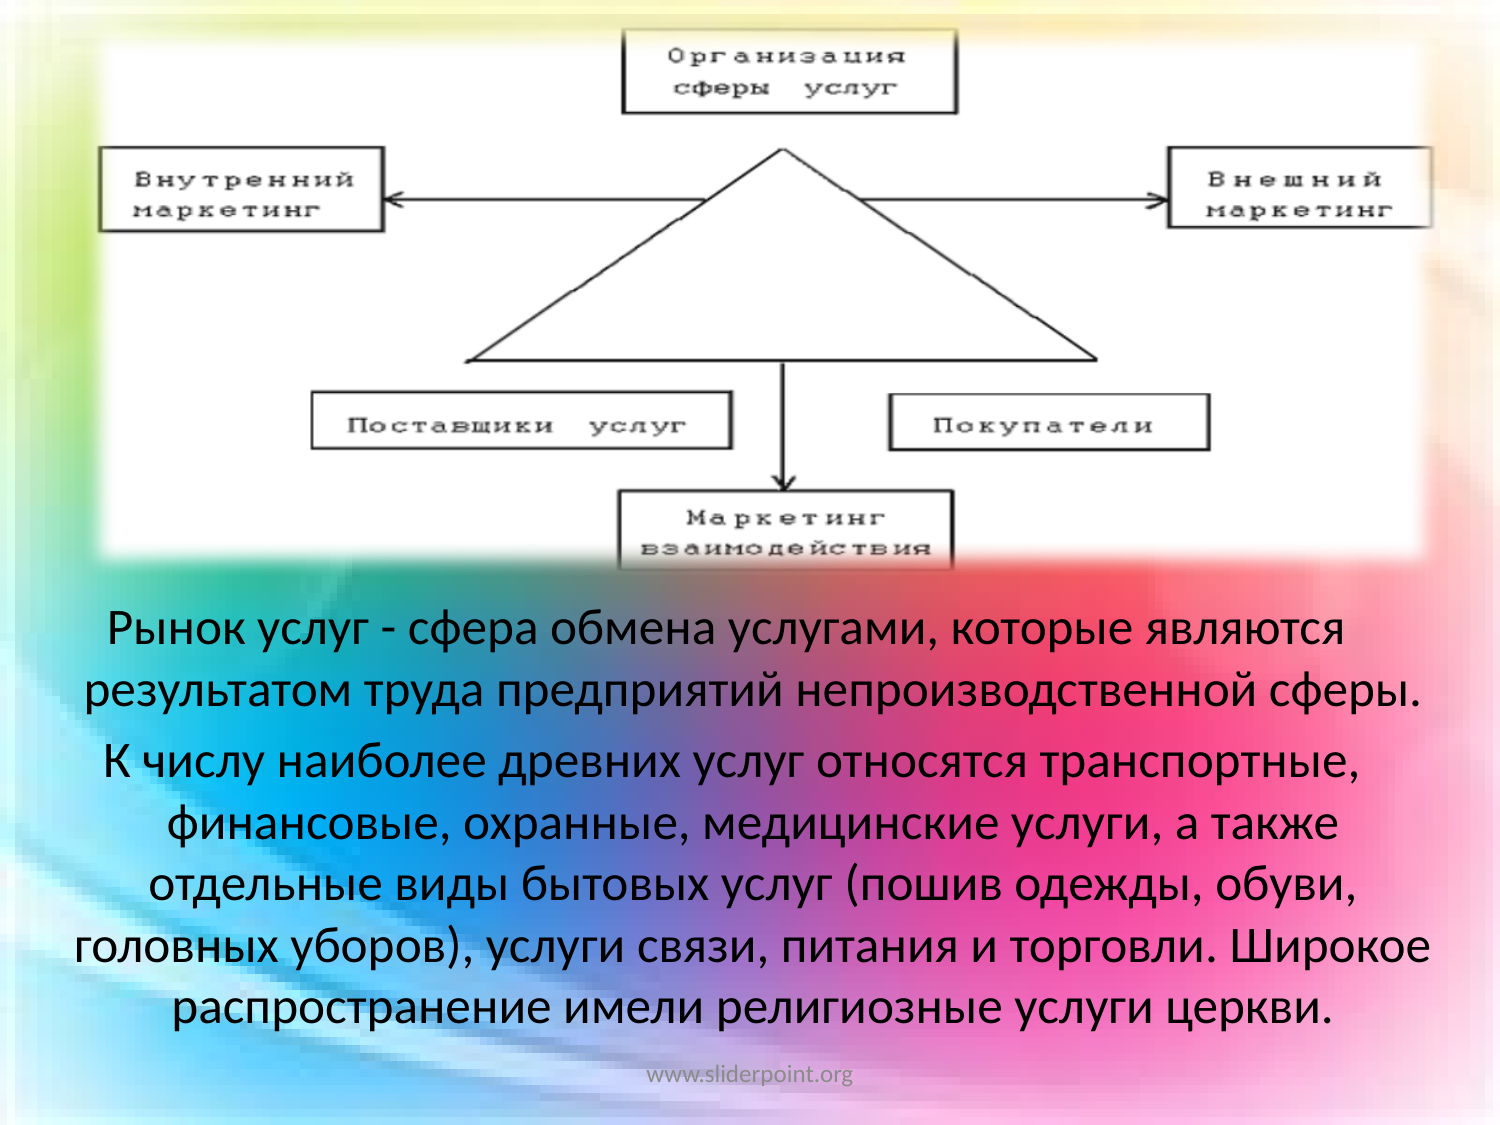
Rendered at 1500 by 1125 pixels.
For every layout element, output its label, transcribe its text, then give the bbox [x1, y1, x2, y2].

list Рынок услуг - сфера обмена услугами, которые являются результатом труда предприятий непроизводственной сферы. К числу наиболее древних услуг относятся транспортные, финансовые, охранные, медицинские услуги, а также отдельные виды бытовых услуг (пошив одежды, обуви, головных уборов), услуги связи, питания и торговли. Широкое распространение имели религиозные услуги церкви. [0, 585, 1454, 1125]
footer www.sliderpoint.org [512, 1042, 988, 1103]
picture [0, 0, 1500, 1125]
